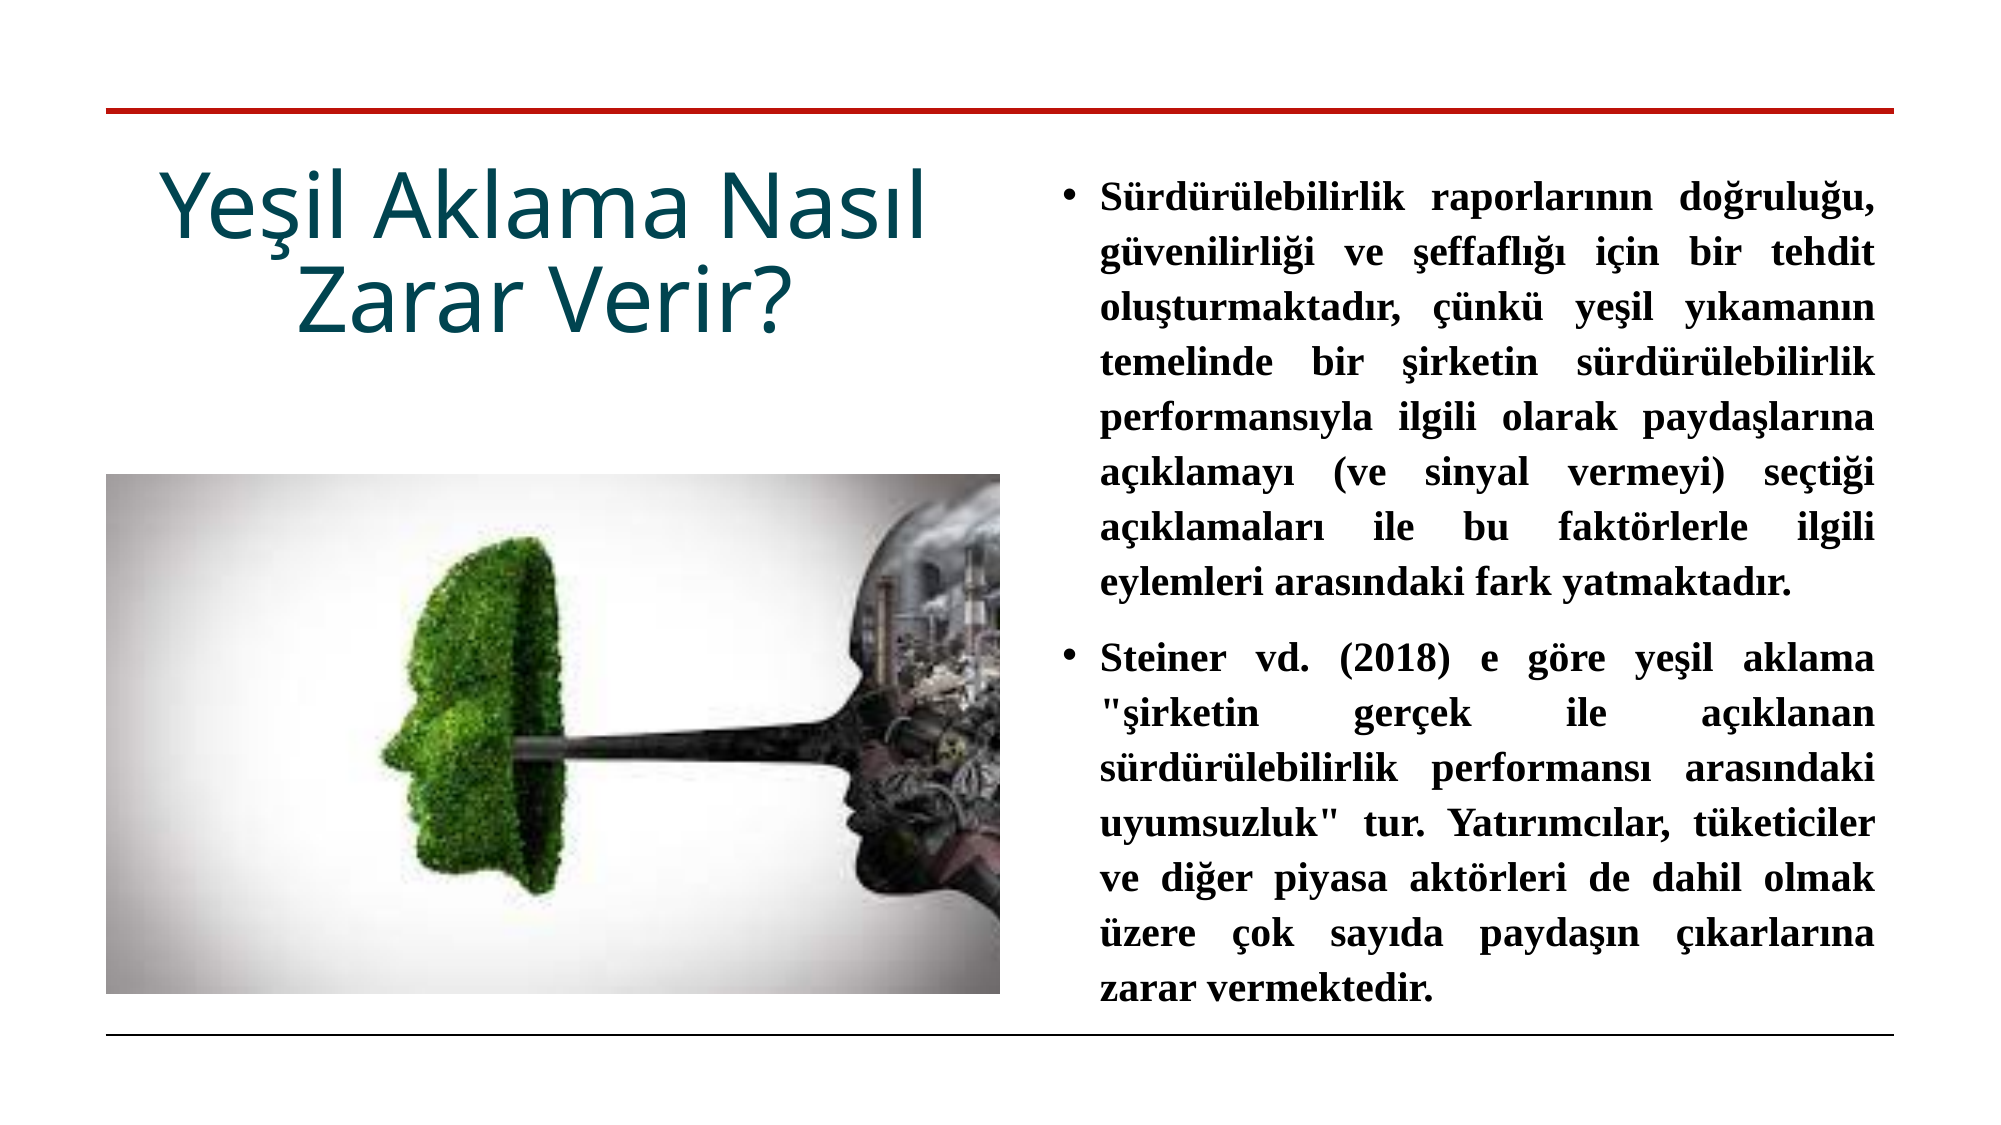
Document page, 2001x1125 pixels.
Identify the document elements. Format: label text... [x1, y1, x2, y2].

title Yeşil Aklama Nasıl Zarar Verir? [90, 156, 1000, 431]
picture [106, 474, 1000, 994]
list Sürdürülebilirlik raporlarının doğruluğu, güvenilirliği ve şeffaflığı için bir tehdit oluşturmaktadır, çünkü yeşil yıkamanın temelinde bir şirketin sürdürülebilirlik performansıyla ilgili olarak paydaşlarına açıklamayı (ve sinyal vermeyi) seçtiği açıklamaları ile bu faktörlerle ilgili eylemleri arasındaki fark yatmaktadır. Steiner vd. (2018) e göre yeşil aklama "şirketin gerçek ile açıklanan sürdürülebilirlik performansı arasındaki uyumsuzluk" tur. Yatırımcılar, tüketiciler ve diğer piyasa aktörleri de dahil olmak üzere çok sayıda paydaşın çıkarlarına zarar vermektedir. [1047, 156, 1891, 994]
